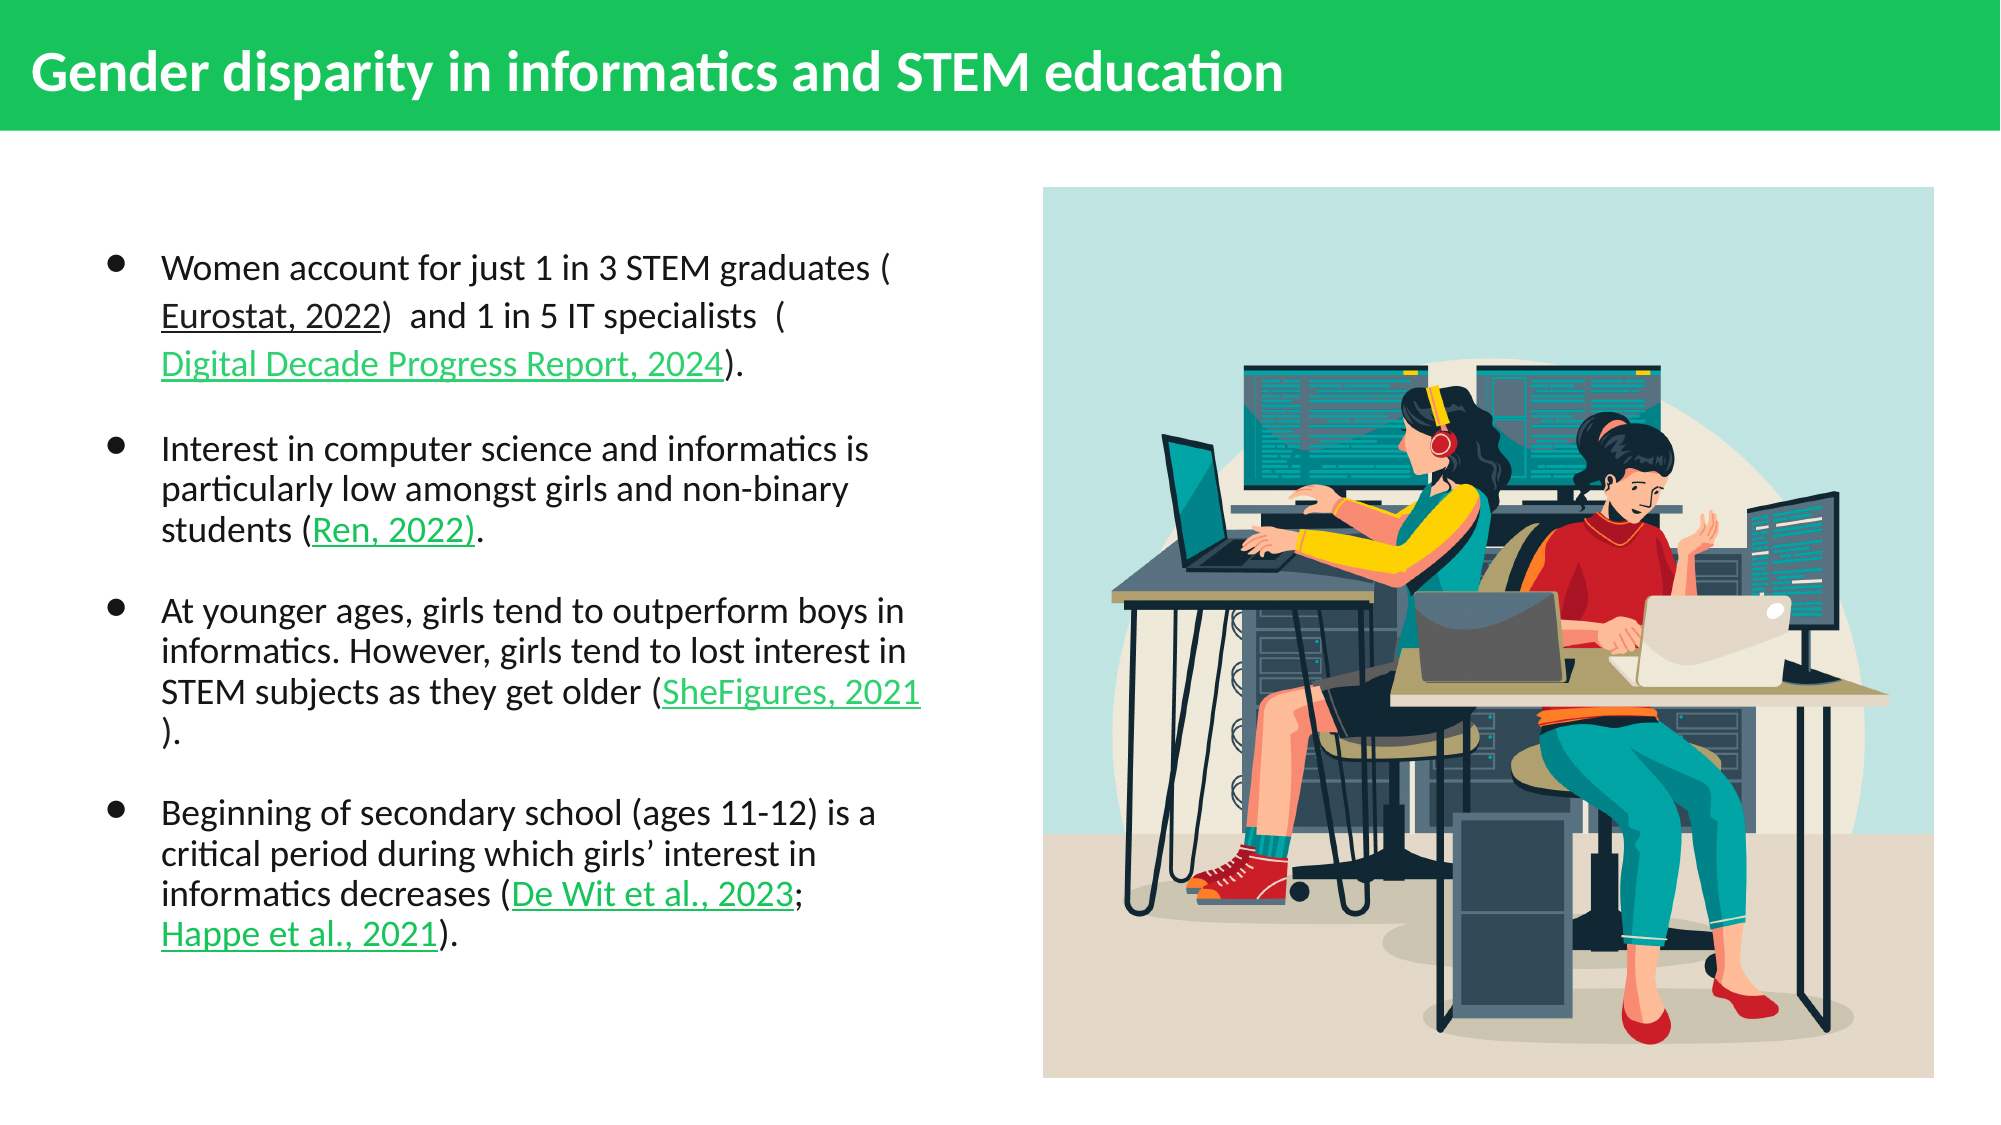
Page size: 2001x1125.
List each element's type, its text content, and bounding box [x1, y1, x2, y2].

list Women account for just 1 in 3 STEM graduates (Eurostat, 2022) and 1 in 5 IT specialists (Digital Decade Progress Report, 2024). Interest in computer science and informatics is particularly low amongst girls and non-binary students (Ren, 2022). At younger ages, girls tend to outperform boys in informatics. However, girls tend to lost interest in STEM subjects as they get older (SheFigures, 2021). Beginning of secondary school (ages 11-12) is a critical period during which girls’ interest in informatics decreases (De Wit et al., 2023; Happe et al., 2021). [71, 232, 946, 1034]
title Gender disparity in informatics and STEM education [16, 13, 1976, 131]
picture [1043, 187, 1935, 1079]
